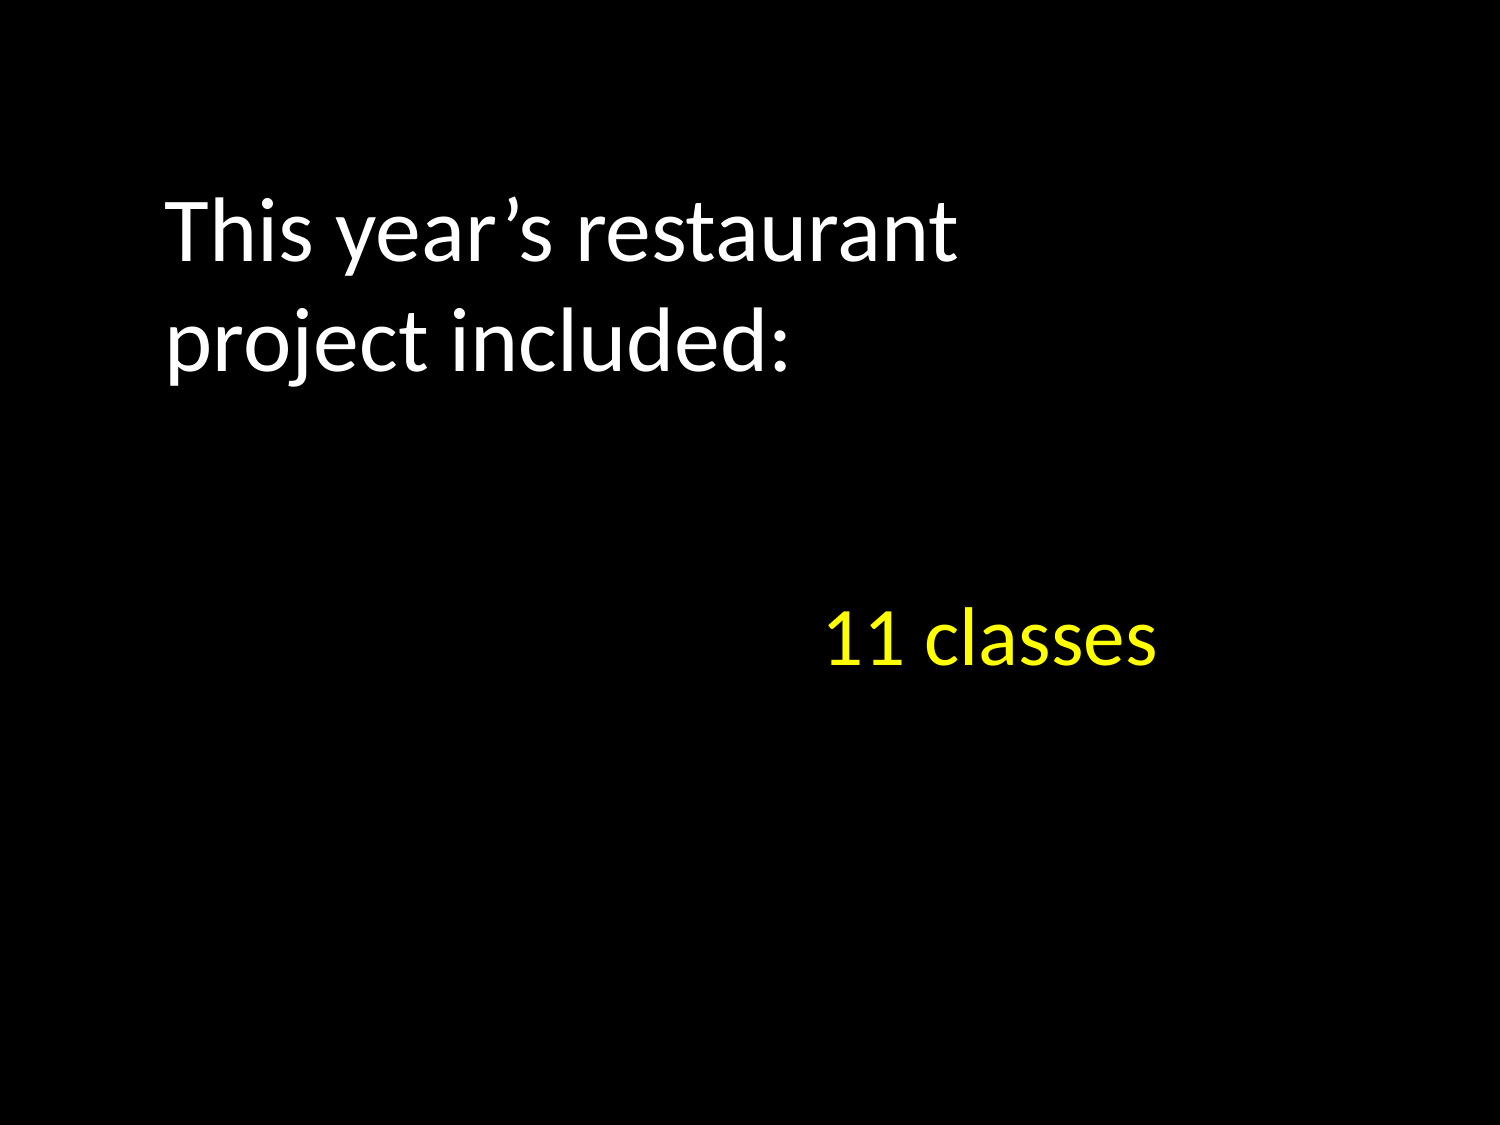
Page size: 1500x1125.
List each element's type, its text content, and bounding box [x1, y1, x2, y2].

text_box This year’s restaurant project included: [150, 162, 1225, 398]
text_box 11 classes [549, 575, 1325, 690]
